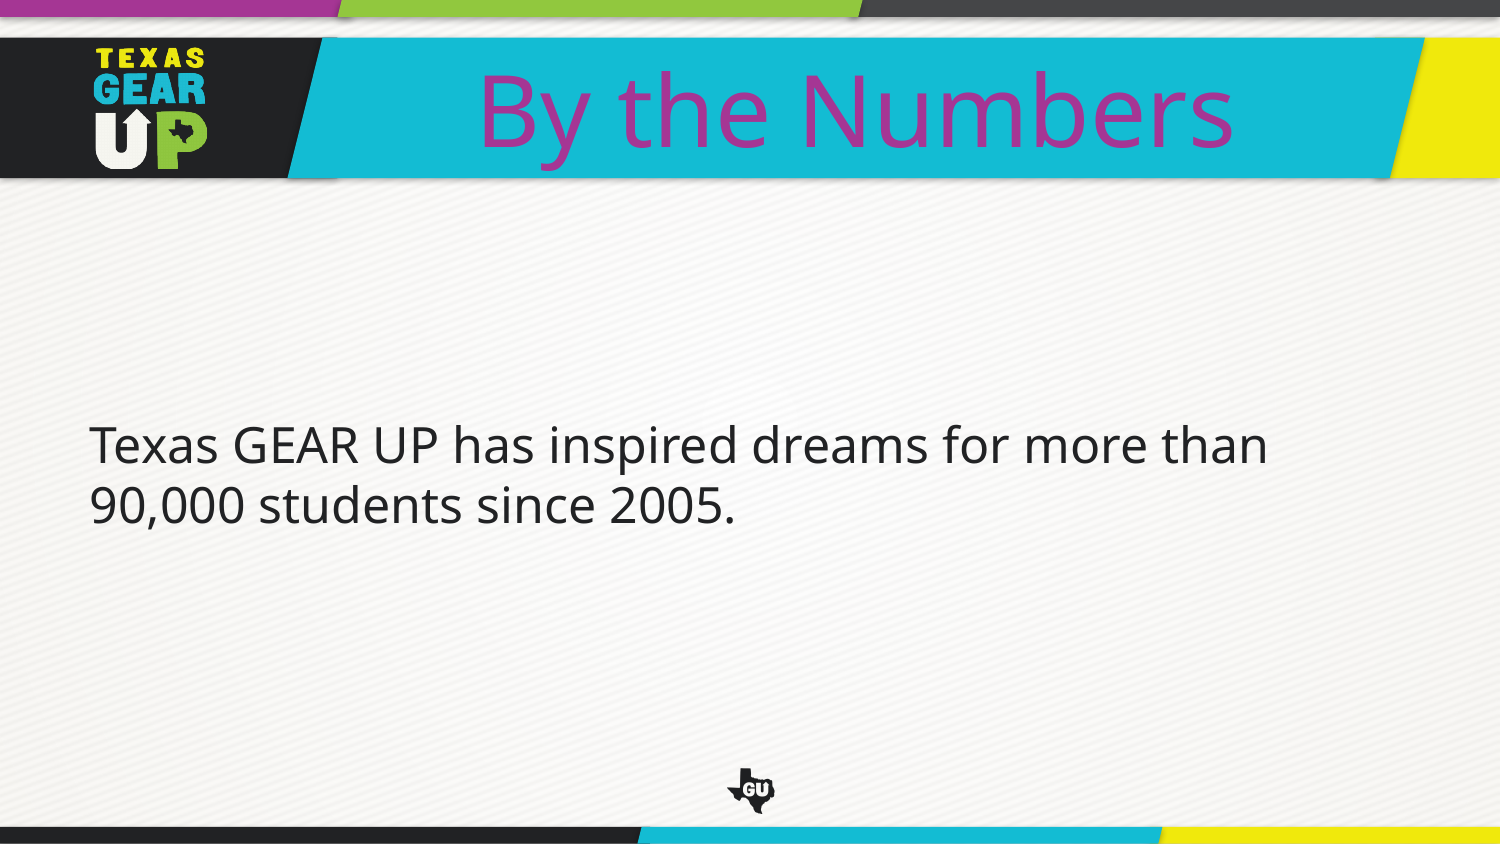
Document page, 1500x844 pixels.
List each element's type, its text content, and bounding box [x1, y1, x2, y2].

text_box By the Numbers [337, 37, 1375, 179]
list Texas GEAR UP has inspired dreams for more than 90,000 students since 2005. [75, 196, 1425, 750]
